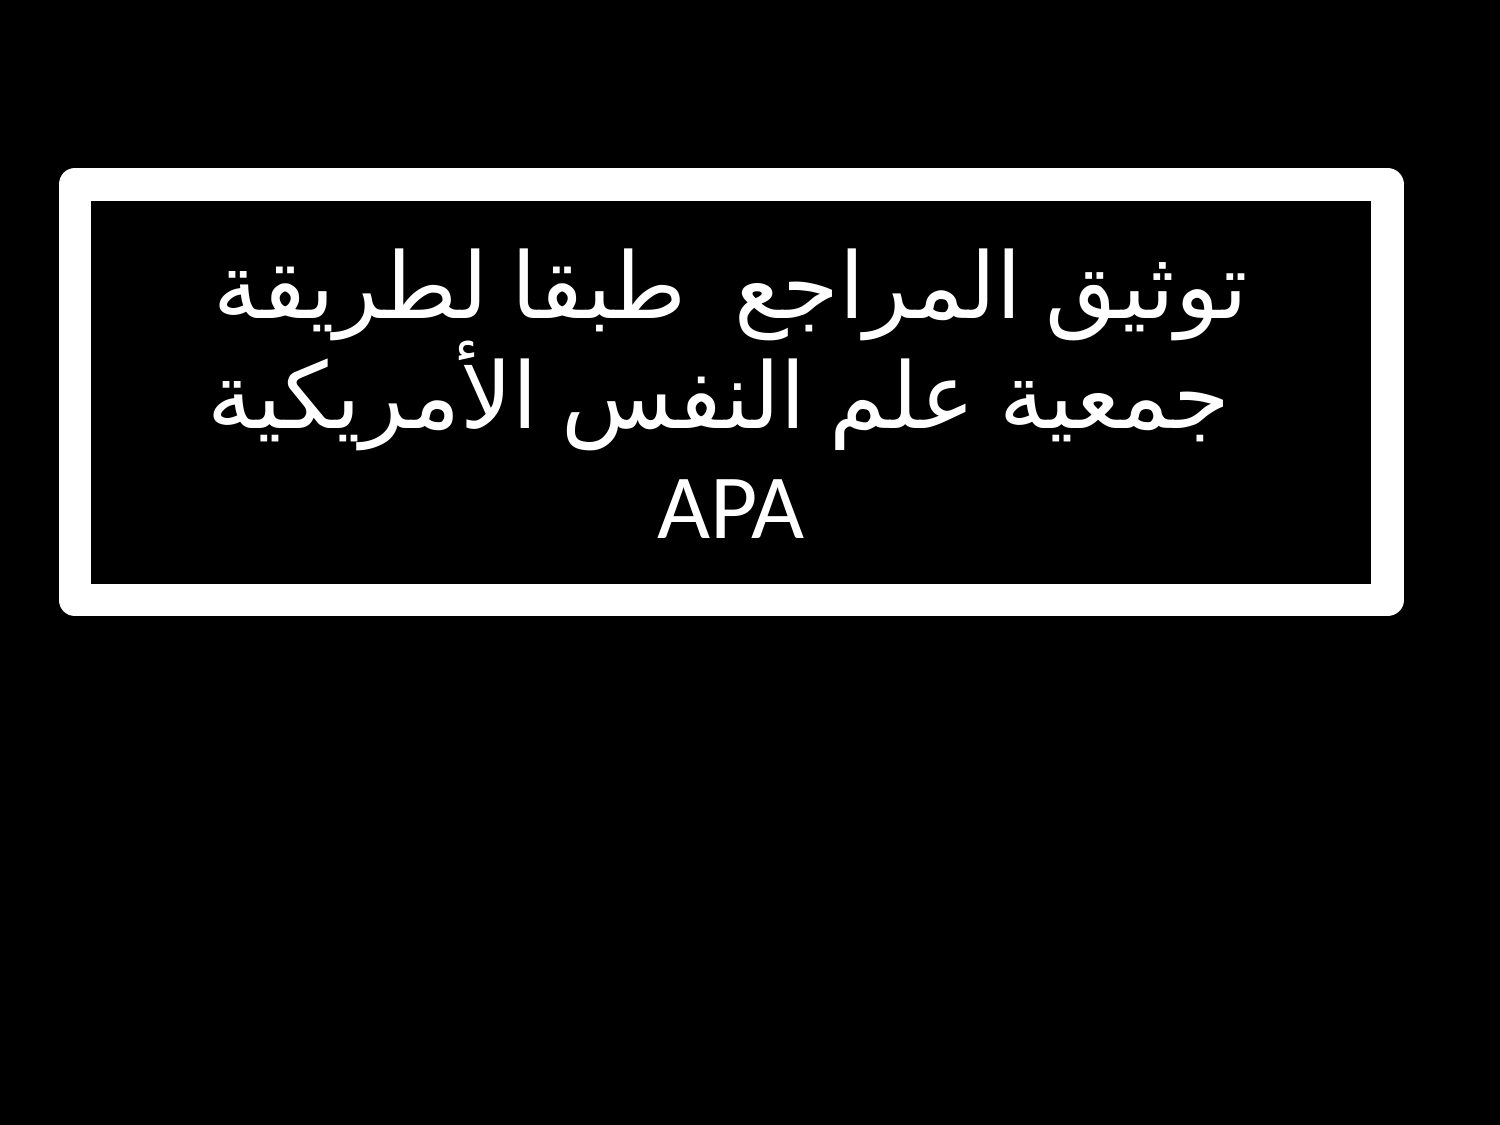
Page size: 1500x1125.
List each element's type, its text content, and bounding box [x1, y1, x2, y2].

title توثيق المراجع طبقا لطريقة جمعية علم النفس الأمريكية APA [75, 184, 1388, 600]
